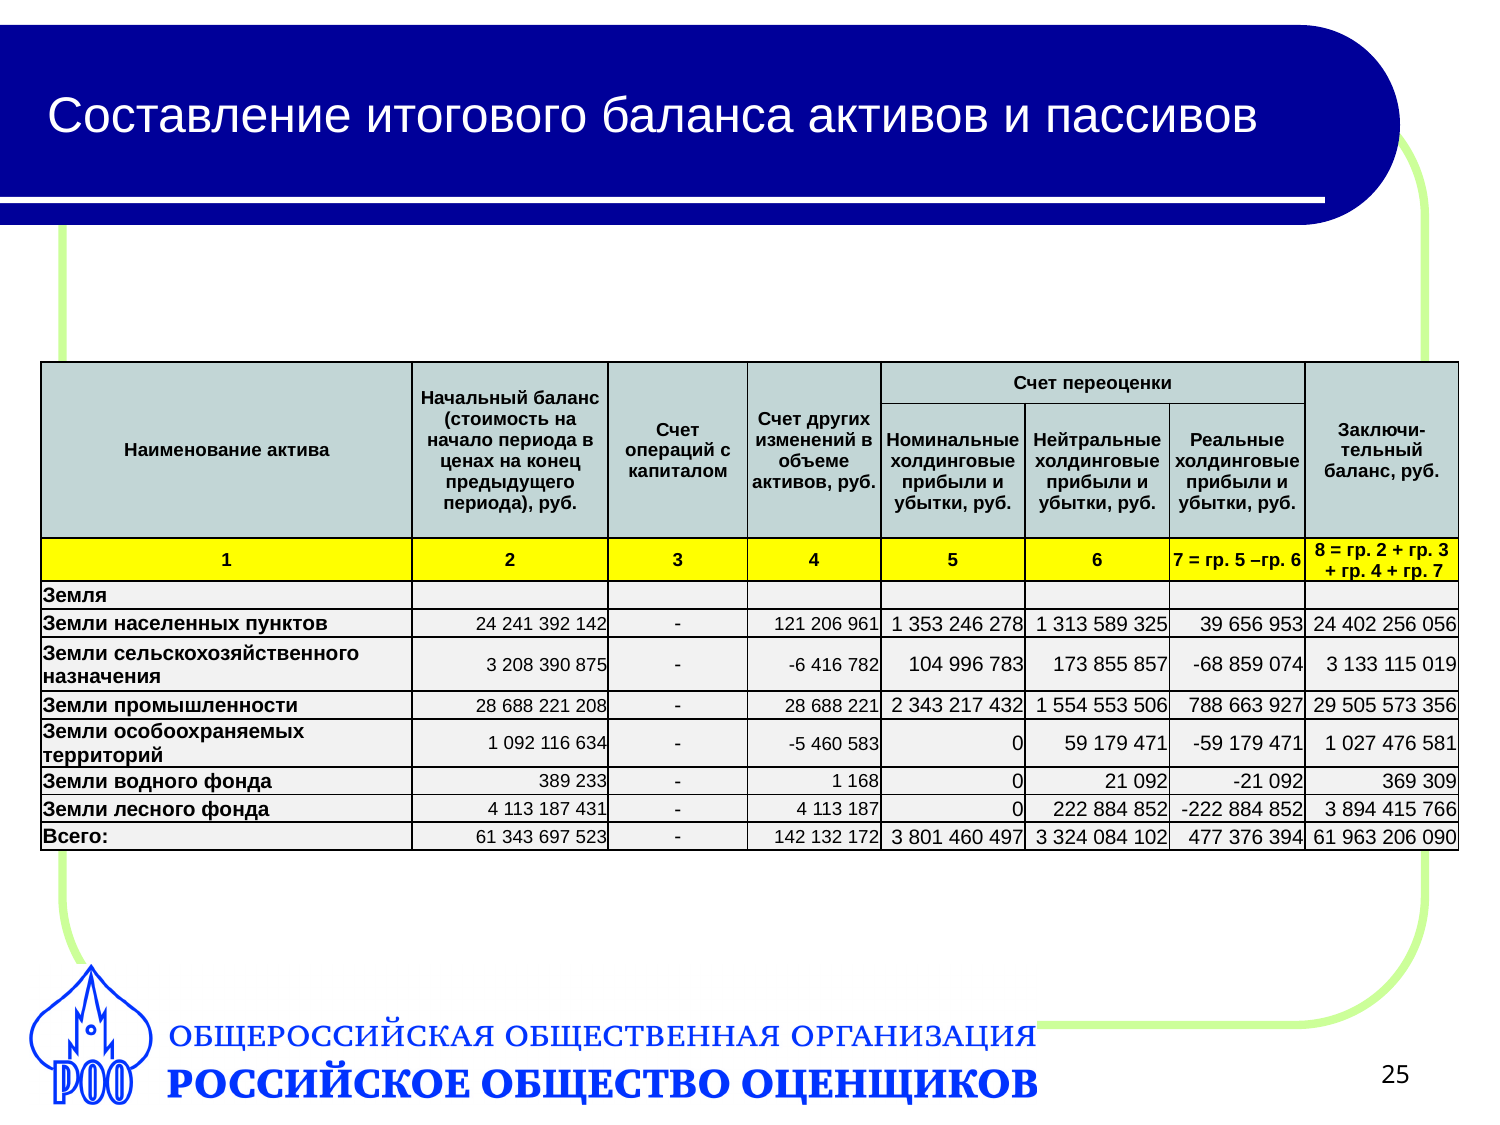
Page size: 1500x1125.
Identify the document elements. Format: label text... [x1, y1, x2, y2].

table_cell 1 168 [748, 768, 880, 794]
table_cell Земли лесного фонда [42, 795, 411, 821]
table_cell 3 894 415 766 [1306, 795, 1458, 821]
table_cell 142 132 172 [748, 823, 880, 849]
table_cell 3 324 084 102 [1026, 823, 1169, 849]
table_cell 477 376 394 [1170, 823, 1304, 849]
table_cell 0 [882, 795, 1024, 821]
table_cell 1 313 589 325 [1026, 610, 1169, 636]
table_cell 1 [42, 539, 411, 580]
table_cell - [609, 692, 747, 718]
table_cell -5 460 583 [748, 720, 880, 766]
table_cell 2 [413, 539, 607, 580]
table_header Счет операций с капиталом [609, 363, 747, 537]
table_cell [413, 582, 607, 608]
table_cell 3 133 115 019 [1306, 638, 1458, 690]
table_cell 2 343 217 432 [882, 692, 1024, 718]
table_cell 7 = гр. 5 –гр. 6 [1170, 539, 1304, 580]
title Составление итогового баланса активов и пассивов [32, 37, 1347, 188]
table_cell [609, 582, 747, 608]
table_cell 1 554 553 506 [1026, 692, 1169, 718]
table_cell 173 855 857 [1026, 638, 1169, 690]
table_cell 1 027 476 581 [1306, 720, 1458, 766]
table_cell - [609, 610, 747, 636]
table_header Наименование актива [42, 363, 411, 537]
table_cell -21 092 [1170, 768, 1304, 794]
table_cell Номинальные холдинговые прибыли и убытки, руб. [882, 404, 1024, 537]
table_cell 0 [882, 768, 1024, 794]
table_cell 788 663 927 [1170, 692, 1304, 718]
table_cell 39 656 953 [1170, 610, 1304, 636]
table_cell -222 884 852 [1170, 795, 1304, 821]
table_cell [1026, 582, 1169, 608]
table_cell 104 996 783 [882, 638, 1024, 690]
table_cell 21 092 [1026, 768, 1169, 794]
table_cell Всего: [42, 823, 411, 849]
table_cell 0 [882, 720, 1024, 766]
table_cell 3 801 460 497 [882, 823, 1024, 849]
table_cell Земли сельскохозяйственного назначения [42, 638, 411, 690]
table_cell 6 [1026, 539, 1169, 580]
table_cell 24 241 392 142 [413, 610, 607, 636]
table_cell Земли водного фонда [42, 768, 411, 794]
table_cell 4 113 187 431 [413, 795, 607, 821]
table_header Счет переоценки [882, 363, 1304, 403]
table_cell 4 113 187 [748, 795, 880, 821]
table_cell 4 [748, 539, 880, 580]
table_cell [1170, 582, 1304, 608]
table_cell -68 859 074 [1170, 638, 1304, 690]
picture [29, 964, 1037, 1105]
table_cell 24 402 256 056 [1306, 610, 1458, 636]
table_cell -59 179 471 [1170, 720, 1304, 766]
table_cell 222 884 852 [1026, 795, 1169, 821]
table_cell 1 092 116 634 [413, 720, 607, 766]
table_cell 121 206 961 [748, 610, 880, 636]
table_cell -6 416 782 [748, 638, 880, 690]
table_cell [882, 582, 1024, 608]
table_cell Земли промышленности [42, 692, 411, 718]
table_cell - [609, 720, 747, 766]
table_cell 61 963 206 090 [1306, 823, 1458, 849]
table_cell 8 = гр. 2 + гр. 3 + гр. 4 + гр. 7 [1306, 539, 1458, 580]
table_cell Реальные холдинговые прибыли и убытки, руб. [1170, 404, 1304, 537]
table_cell 28 688 221 208 [413, 692, 607, 718]
table_cell Нейтральные холдинговые прибыли и убытки, руб. [1026, 404, 1169, 537]
slide_number 25 [1074, 1025, 1425, 1100]
table_cell Земли населенных пунктов [42, 610, 411, 636]
table_header Заключи-тельный баланс, руб. [1306, 363, 1458, 537]
table_cell - [609, 795, 747, 821]
table_cell - [609, 768, 747, 794]
table_cell Земли особоохраняемых территорий [42, 720, 411, 766]
table_cell 369 309 [1306, 768, 1458, 794]
table_cell 3 [609, 539, 747, 580]
table_cell 61 343 697 523 [413, 823, 607, 849]
table_cell - [609, 638, 747, 690]
table_cell 29 505 573 356 [1306, 692, 1458, 718]
table_cell Земля [42, 582, 411, 608]
table_cell 3 208 390 875 [413, 638, 607, 690]
table_header Счет других изменений в объеме активов, руб. [748, 363, 880, 537]
table_cell [1306, 582, 1458, 608]
table_header Начальный баланс (стоимость на начало периода в ценах на конец предыдущего периода), руб. [413, 363, 607, 537]
table_cell 1 353 246 278 [882, 610, 1024, 636]
table_cell [748, 582, 880, 608]
table_cell 5 [882, 539, 1024, 580]
table_cell - [609, 823, 747, 849]
table_cell 28 688 221 [748, 692, 880, 718]
table_cell 389 233 [413, 768, 607, 794]
table_cell 59 179 471 [1026, 720, 1169, 766]
